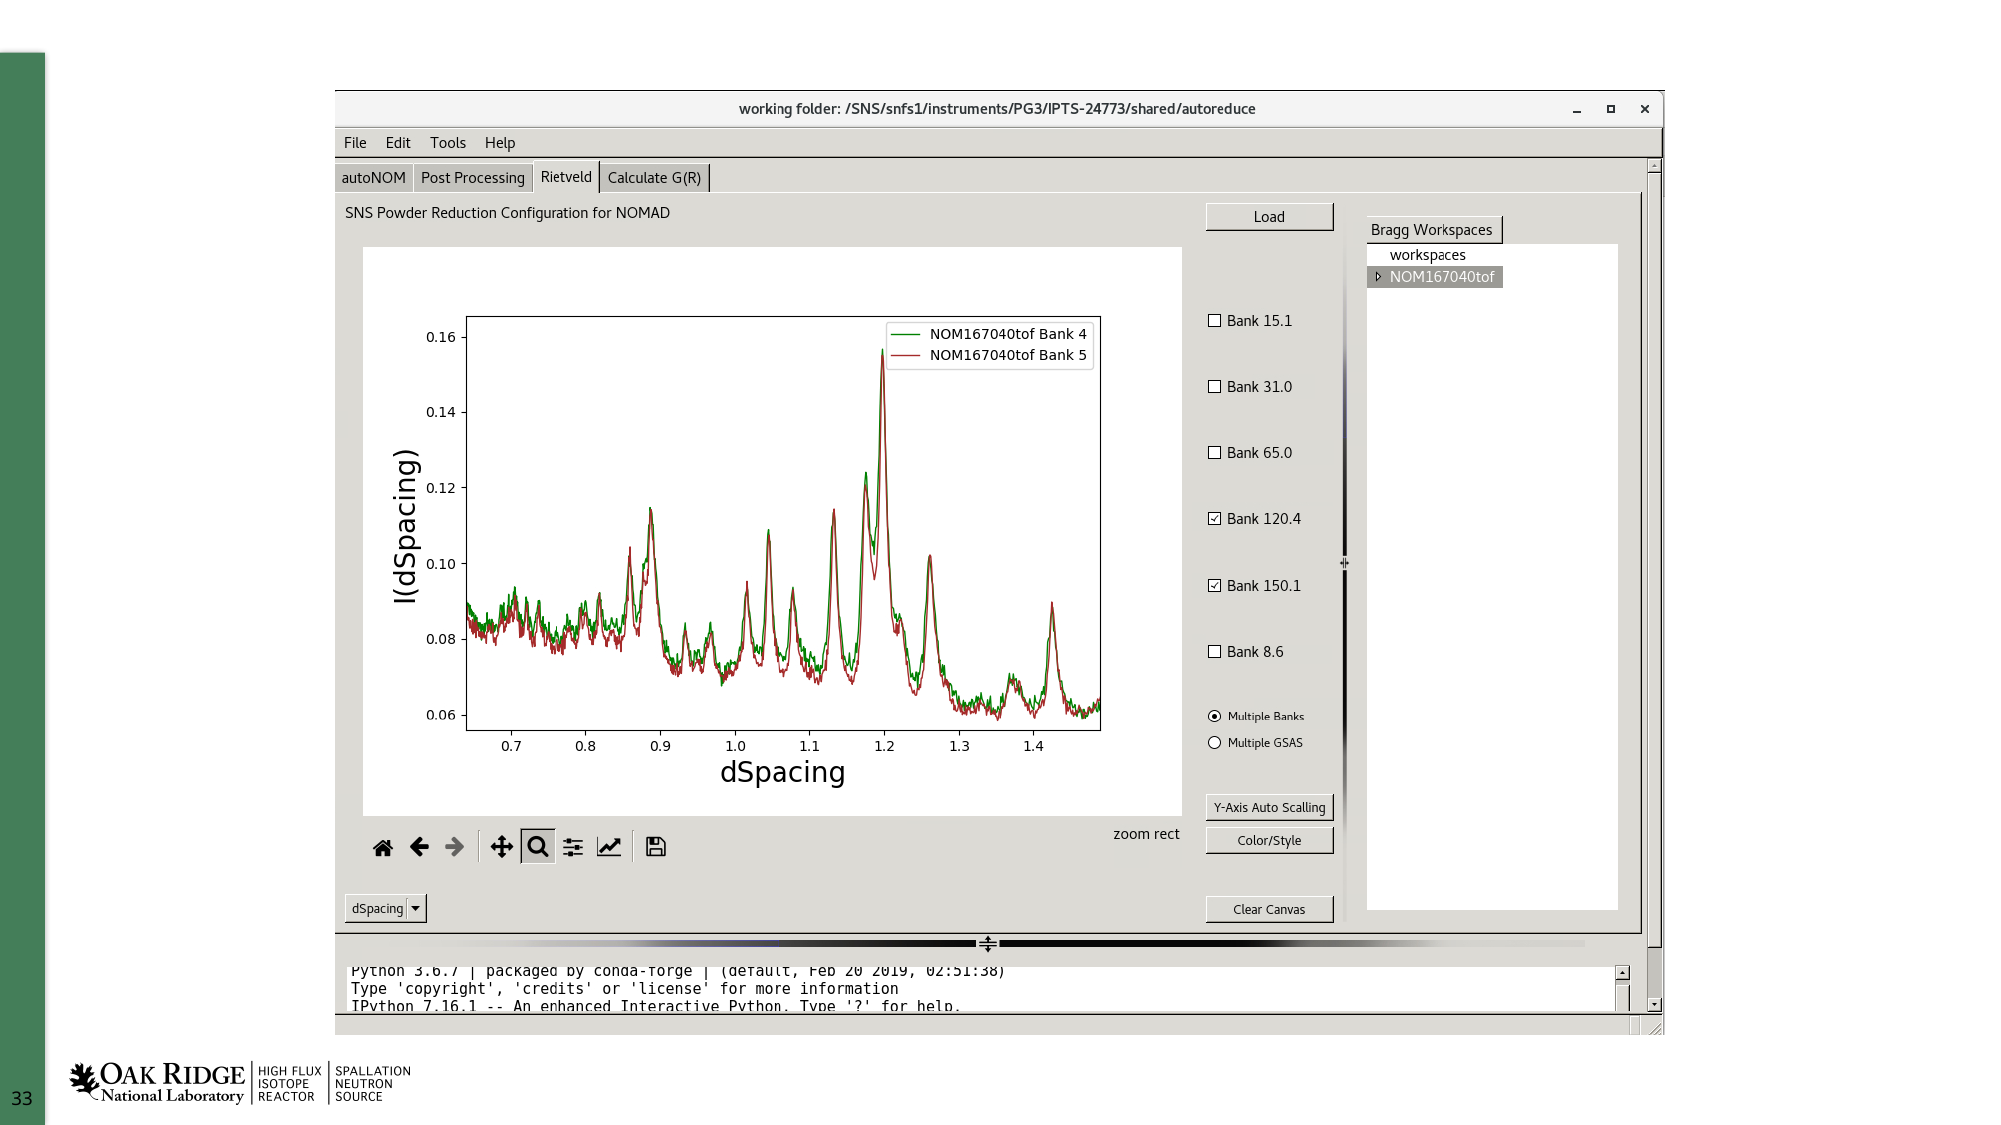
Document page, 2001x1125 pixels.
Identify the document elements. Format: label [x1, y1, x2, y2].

picture [66, 1058, 413, 1108]
picture [334, 90, 1665, 1035]
